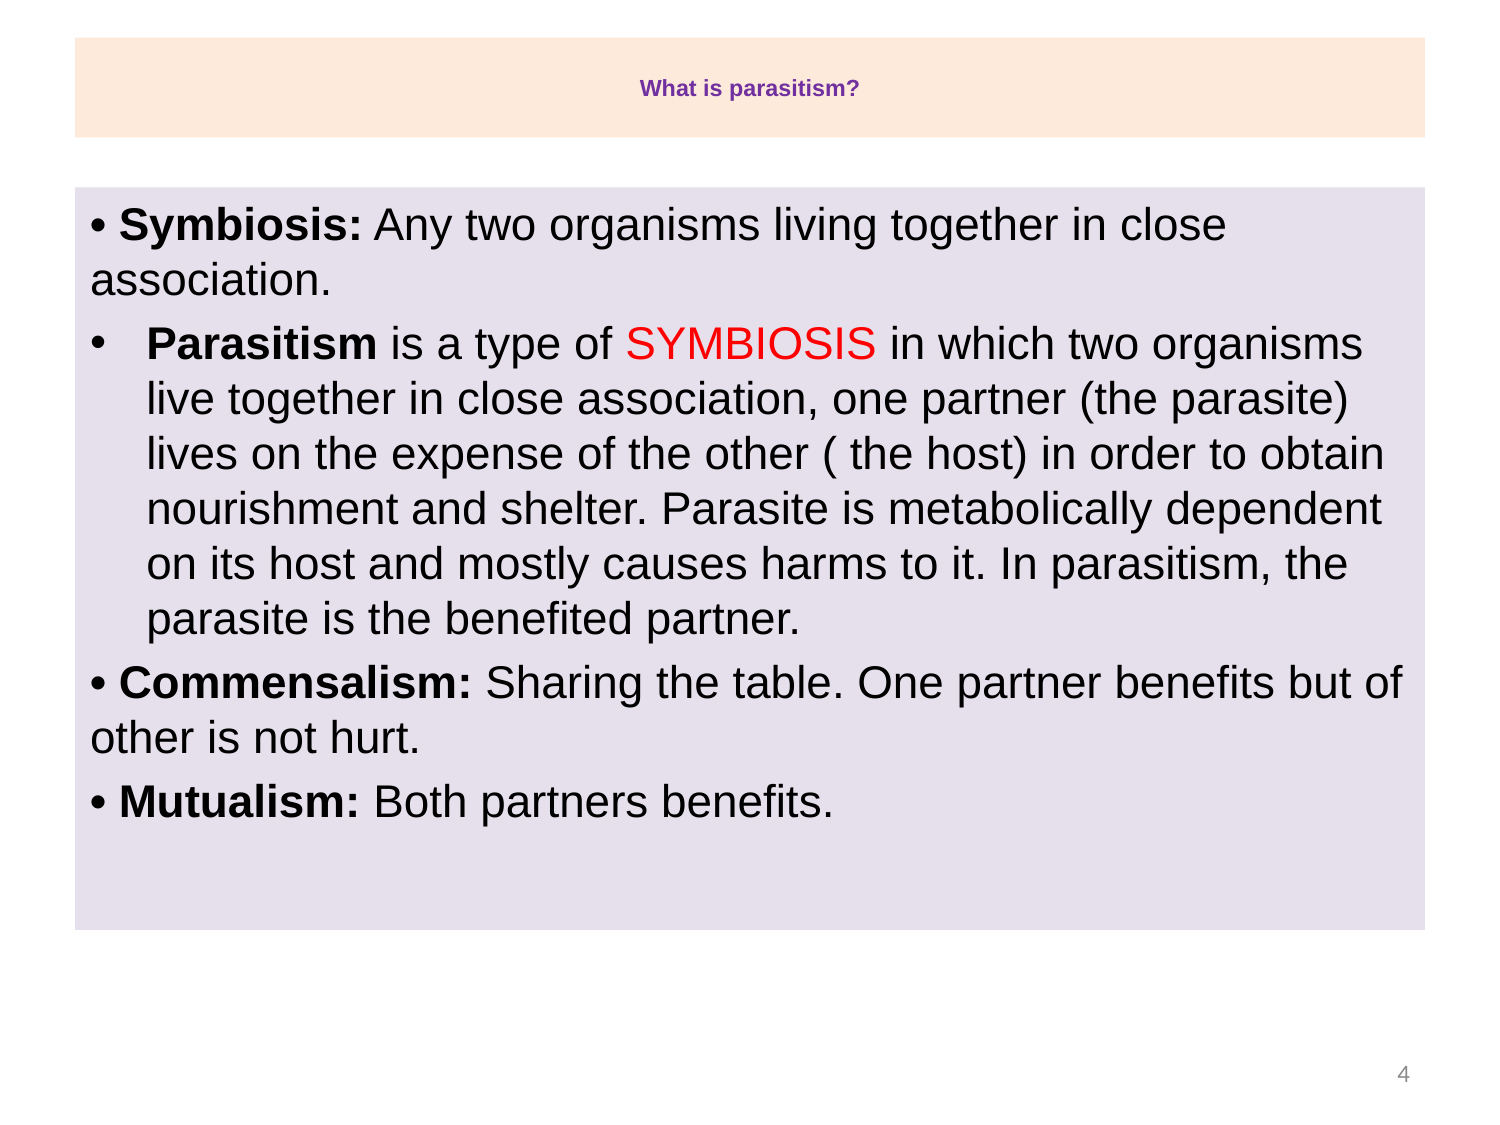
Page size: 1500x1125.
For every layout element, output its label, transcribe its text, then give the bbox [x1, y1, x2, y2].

list • Symbiosis: Any two organisms living together in close association. Parasitism is a type of SYMBIOSIS in which two organisms live together in close association, one partner (the parasite) lives on the expense of the other ( the host) in order to obtain nourishment and shelter. Parasite is metabolically dependent on its host and mostly causes harms to it. In parasitism, the parasite is the benefited partner. • Commensalism: Sharing the table. One partner benefits but of other is not hurt. • Mutualism: Both partners benefits. [75, 187, 1425, 930]
title What is parasitism? [75, 37, 1425, 138]
slide_number 4 [1074, 1042, 1425, 1103]
